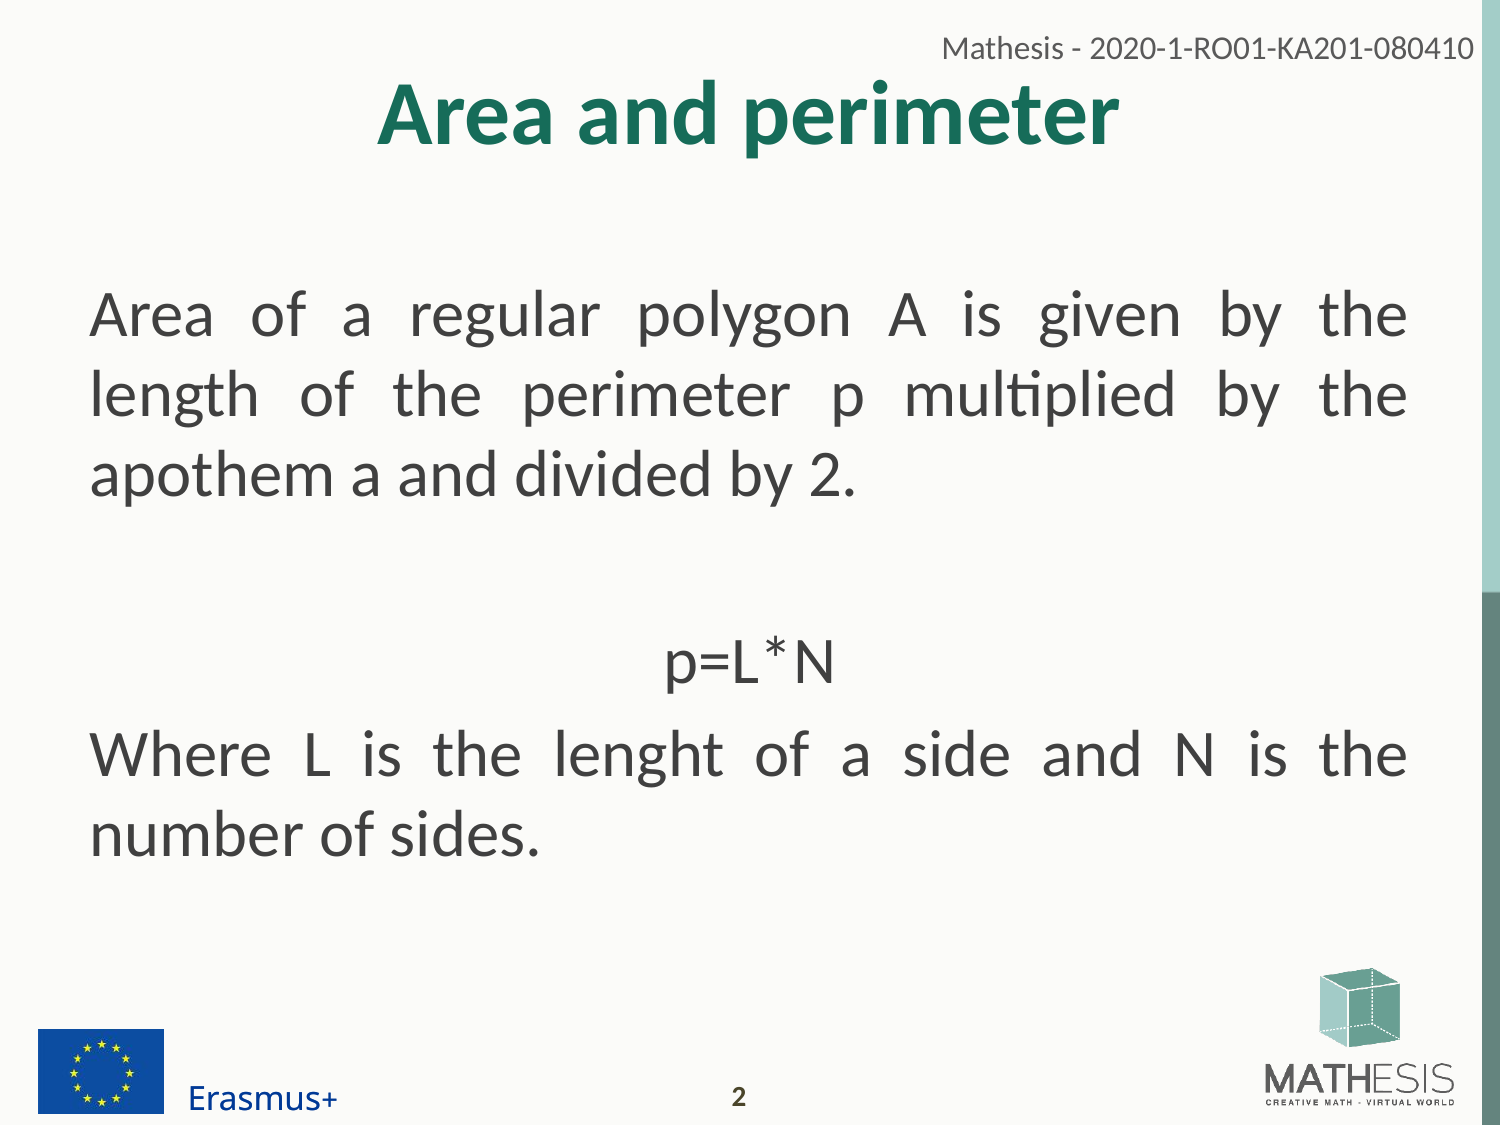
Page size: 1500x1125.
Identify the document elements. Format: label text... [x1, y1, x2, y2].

picture [38, 1029, 164, 1114]
title Area and perimeter [75, 45, 1425, 233]
